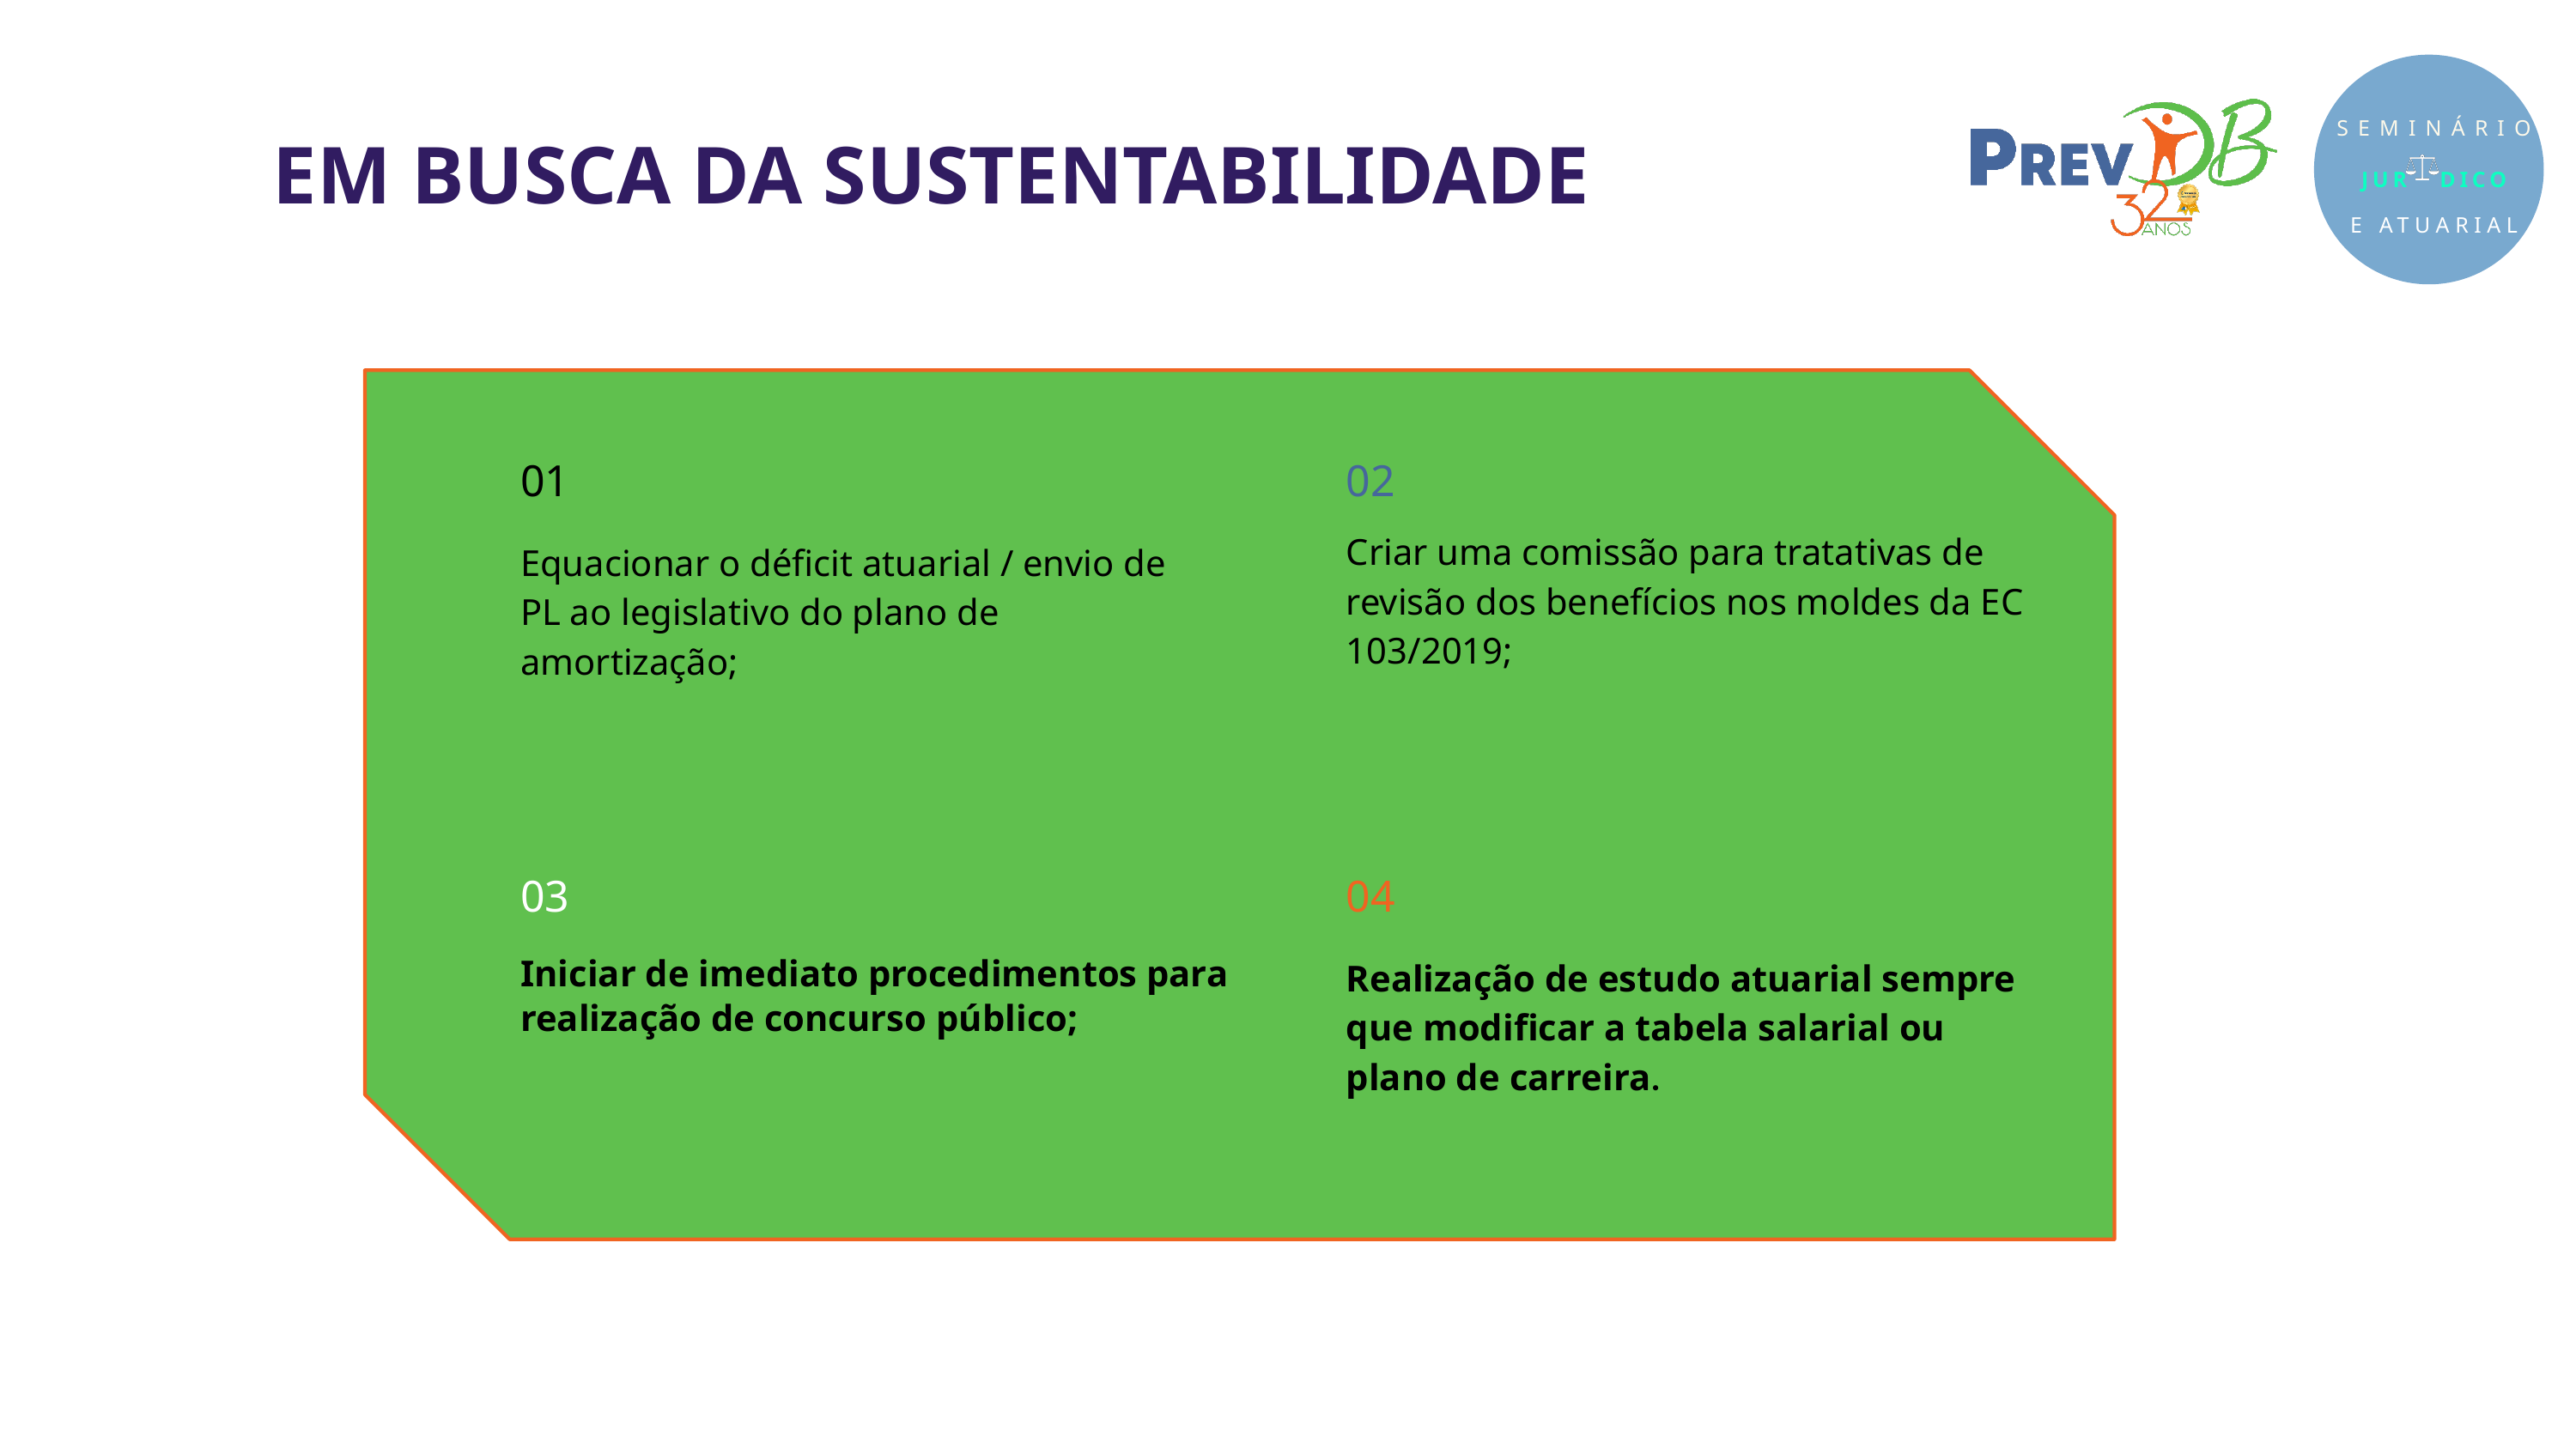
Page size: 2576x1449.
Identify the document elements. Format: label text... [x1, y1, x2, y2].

text_box Iniciar de imediato procedimentos para realização de concurso público; [520, 949, 1288, 1039]
text_box 01 [520, 458, 1215, 506]
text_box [2297, 76, 2572, 232]
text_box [2313, 54, 2544, 75]
text_box 04 [1346, 874, 2040, 921]
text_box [2313, 238, 2544, 285]
text_box 02 [1346, 458, 2040, 506]
text_box Criar uma comissão para tratativas de revisão dos benefícios nos moldes da EC 103/2019; [1346, 523, 2040, 672]
picture [1970, 99, 2277, 236]
text_box [362, 368, 2117, 1241]
text_box Realização de estudo atuarial sempre que modificar a tabela salarial ou plano de carreira. [1346, 949, 2040, 1098]
text_box EM BUSCA DA SUSTENTABILIDADE [182, 112, 1681, 220]
text_box 03 [520, 874, 1215, 921]
text_box Equacionar o déficit atuarial / envio de PL ao legislativo do plano de amortização; [520, 533, 1215, 682]
